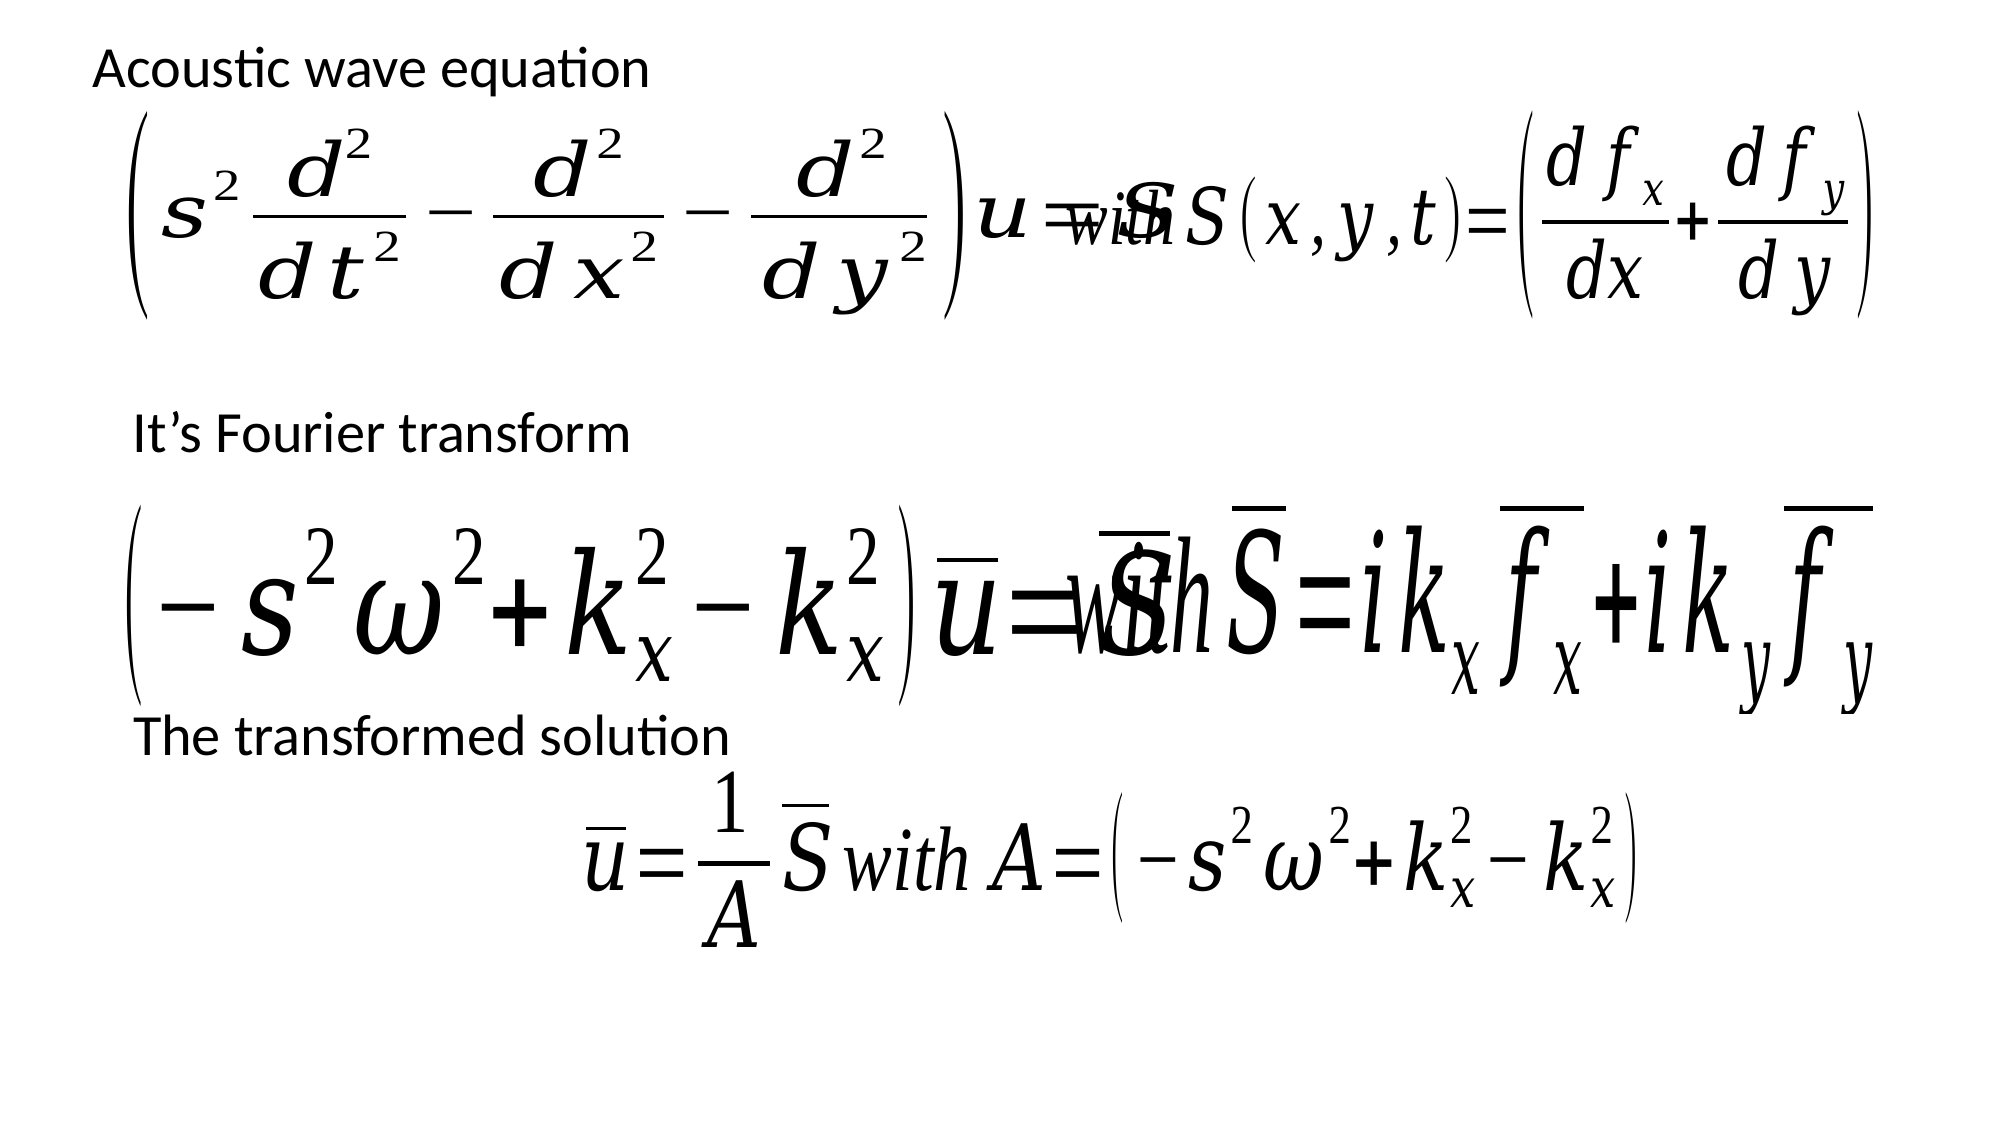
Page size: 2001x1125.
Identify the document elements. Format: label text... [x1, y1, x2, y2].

text_box It’s Fourier transform [117, 386, 647, 472]
text_box The transformed solution [118, 690, 747, 775]
text_box Acoustic wave equation [77, 21, 667, 107]
